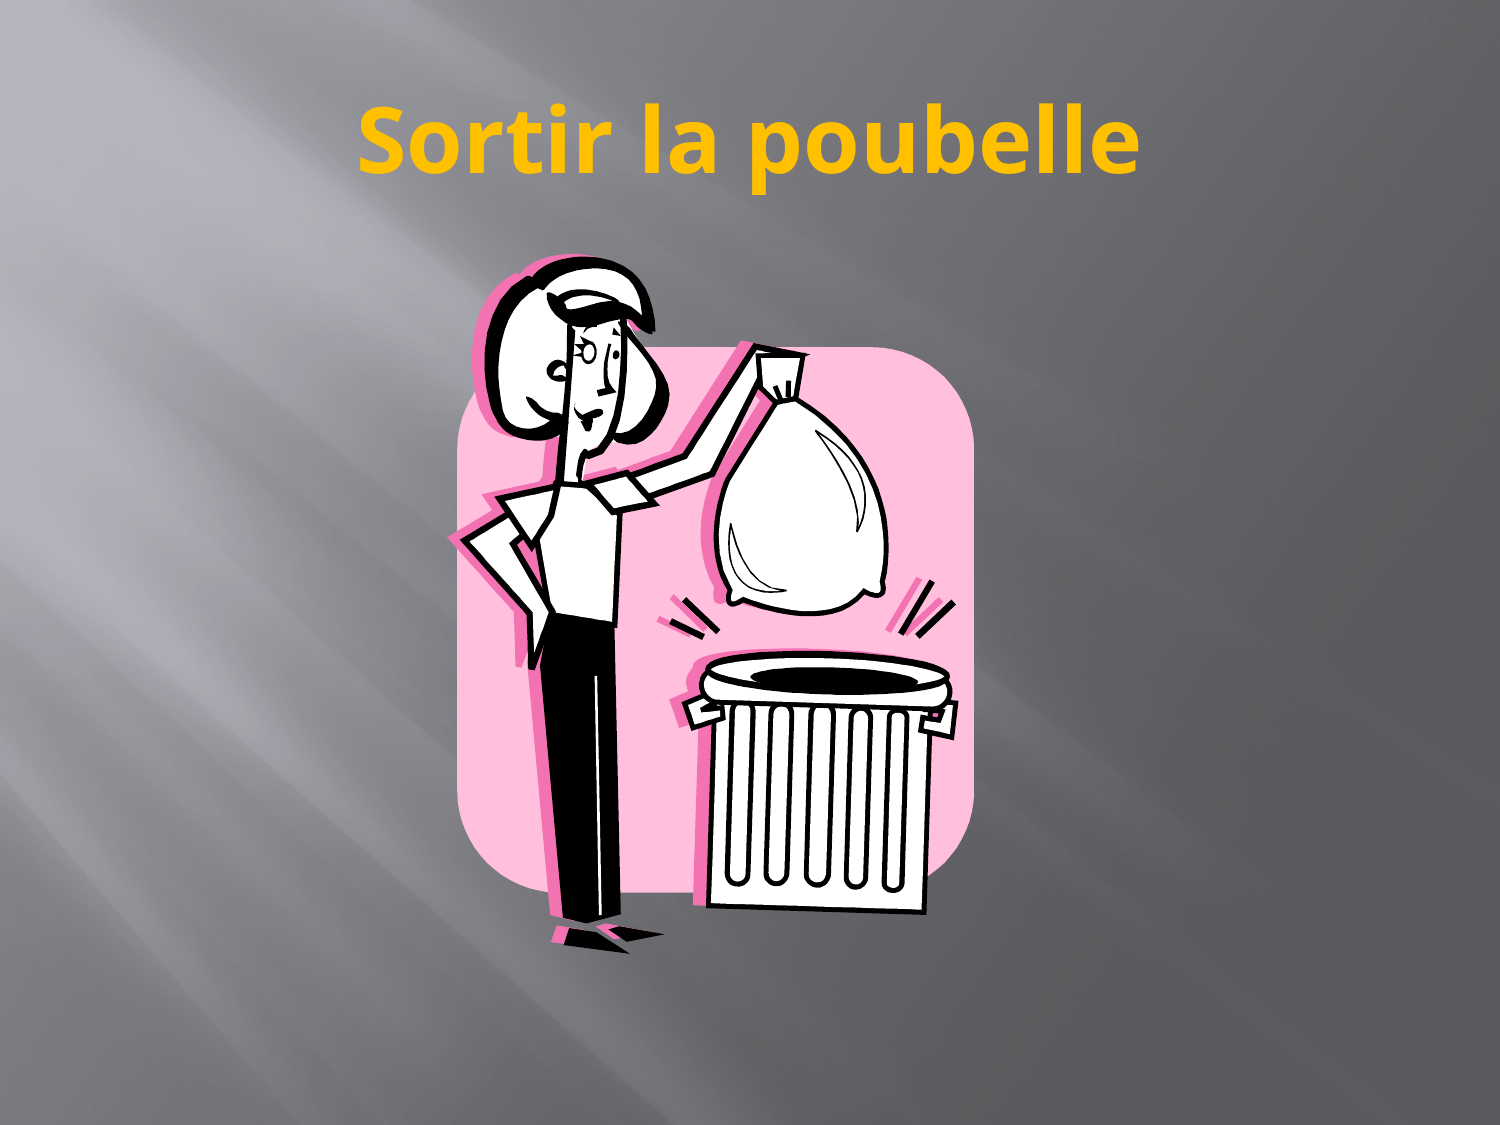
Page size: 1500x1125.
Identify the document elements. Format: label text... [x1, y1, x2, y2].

picture [437, 249, 975, 954]
text_box Sortir la poubelle [299, 74, 1200, 200]
